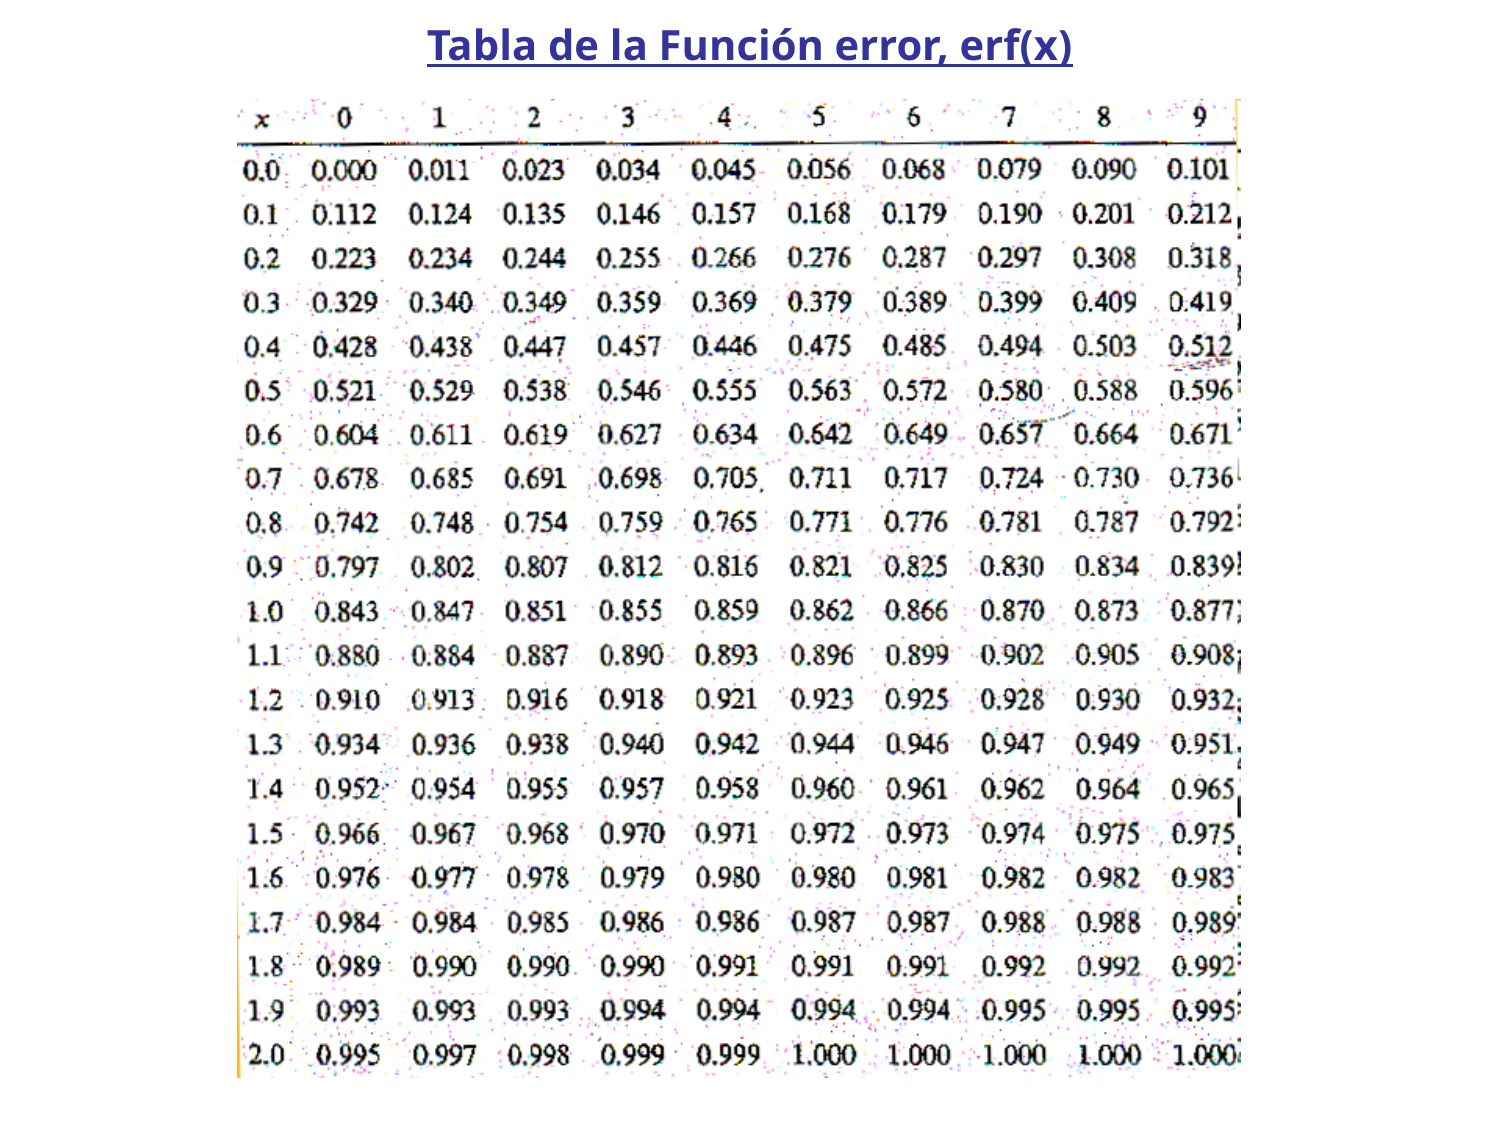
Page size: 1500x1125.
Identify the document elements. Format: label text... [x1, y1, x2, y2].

title Tabla de la Función error, erf(x) [112, 0, 1388, 138]
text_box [237, 99, 1241, 1079]
